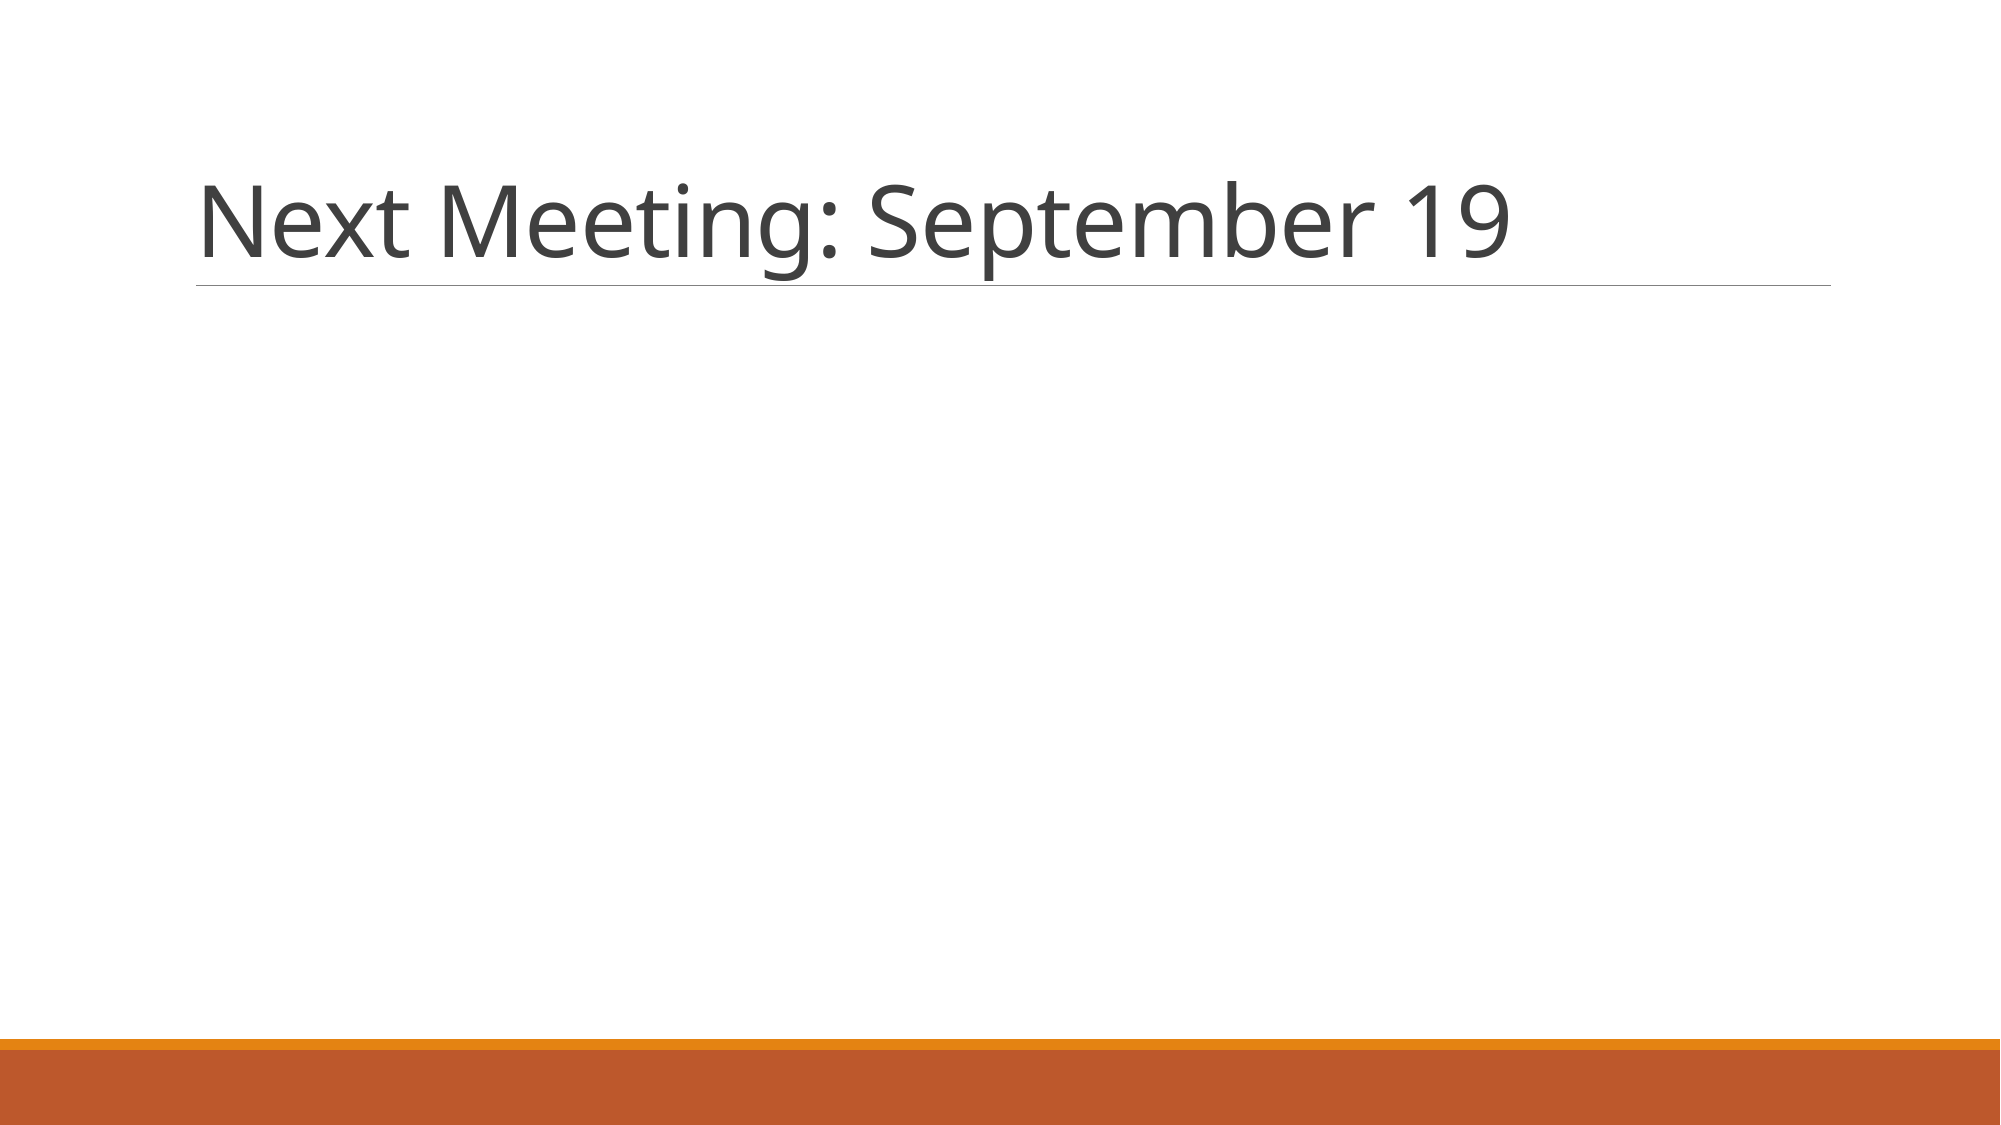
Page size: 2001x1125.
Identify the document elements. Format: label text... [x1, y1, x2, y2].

title Next Meeting: September 19 [180, 47, 1830, 285]
